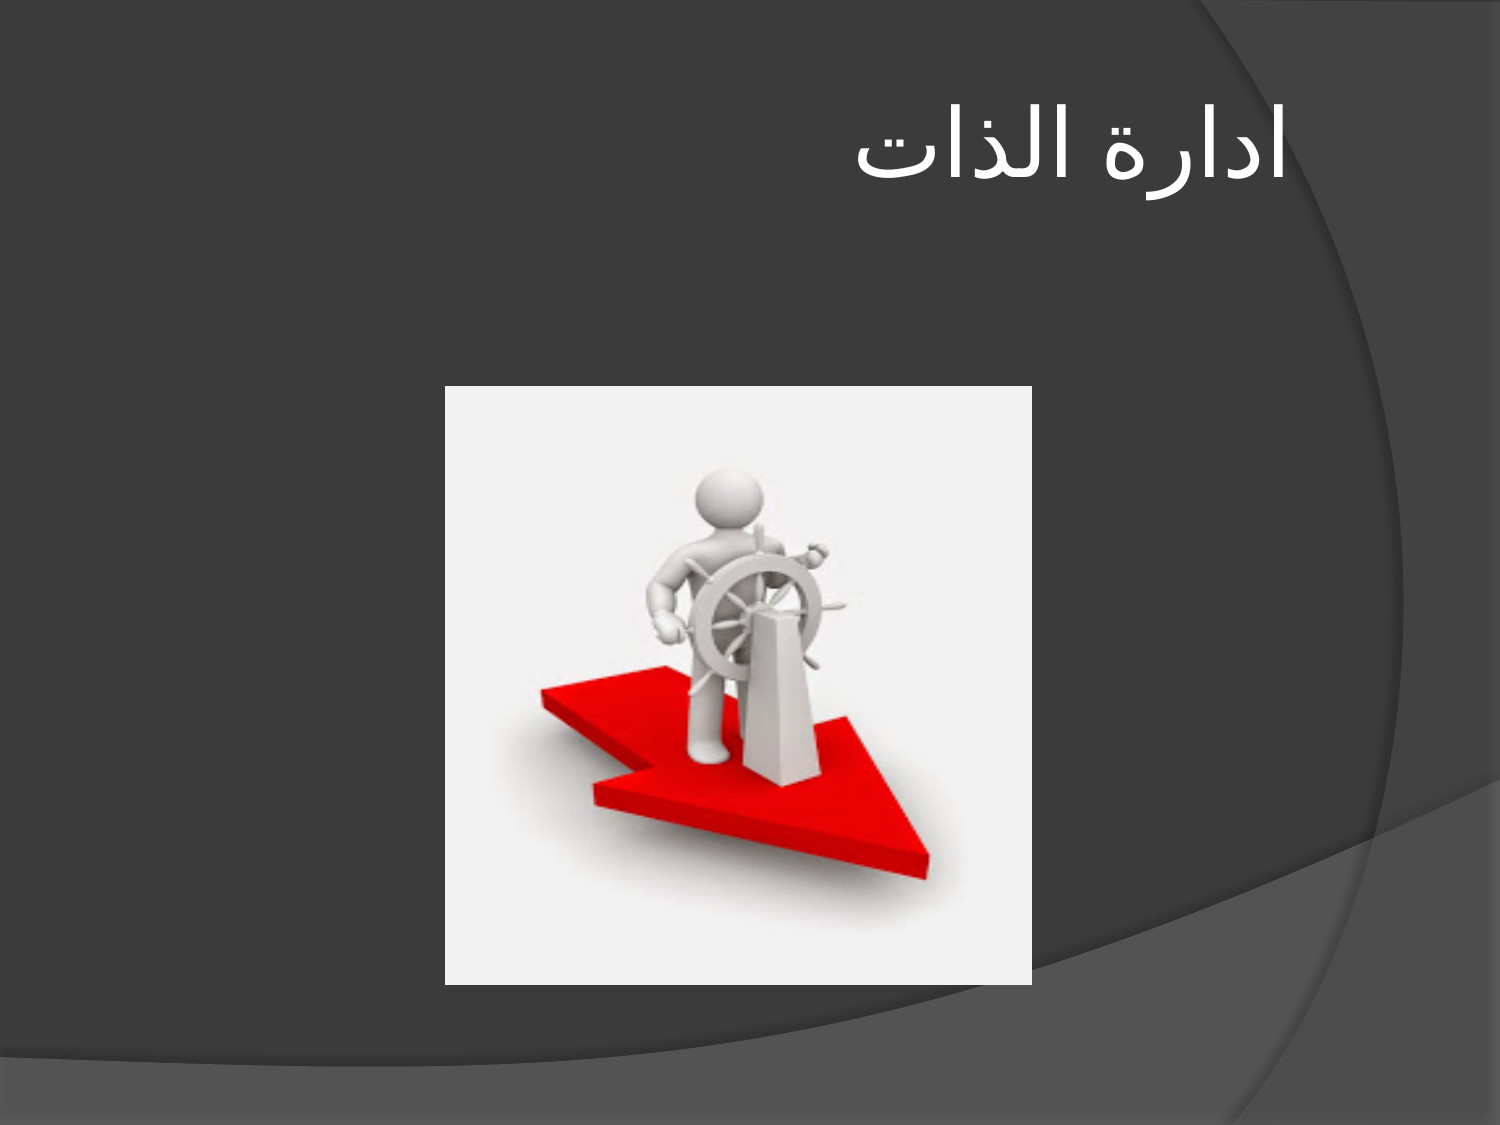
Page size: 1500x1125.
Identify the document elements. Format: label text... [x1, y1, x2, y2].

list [445, 386, 1032, 985]
title ادارة الذات [75, 45, 1300, 233]
